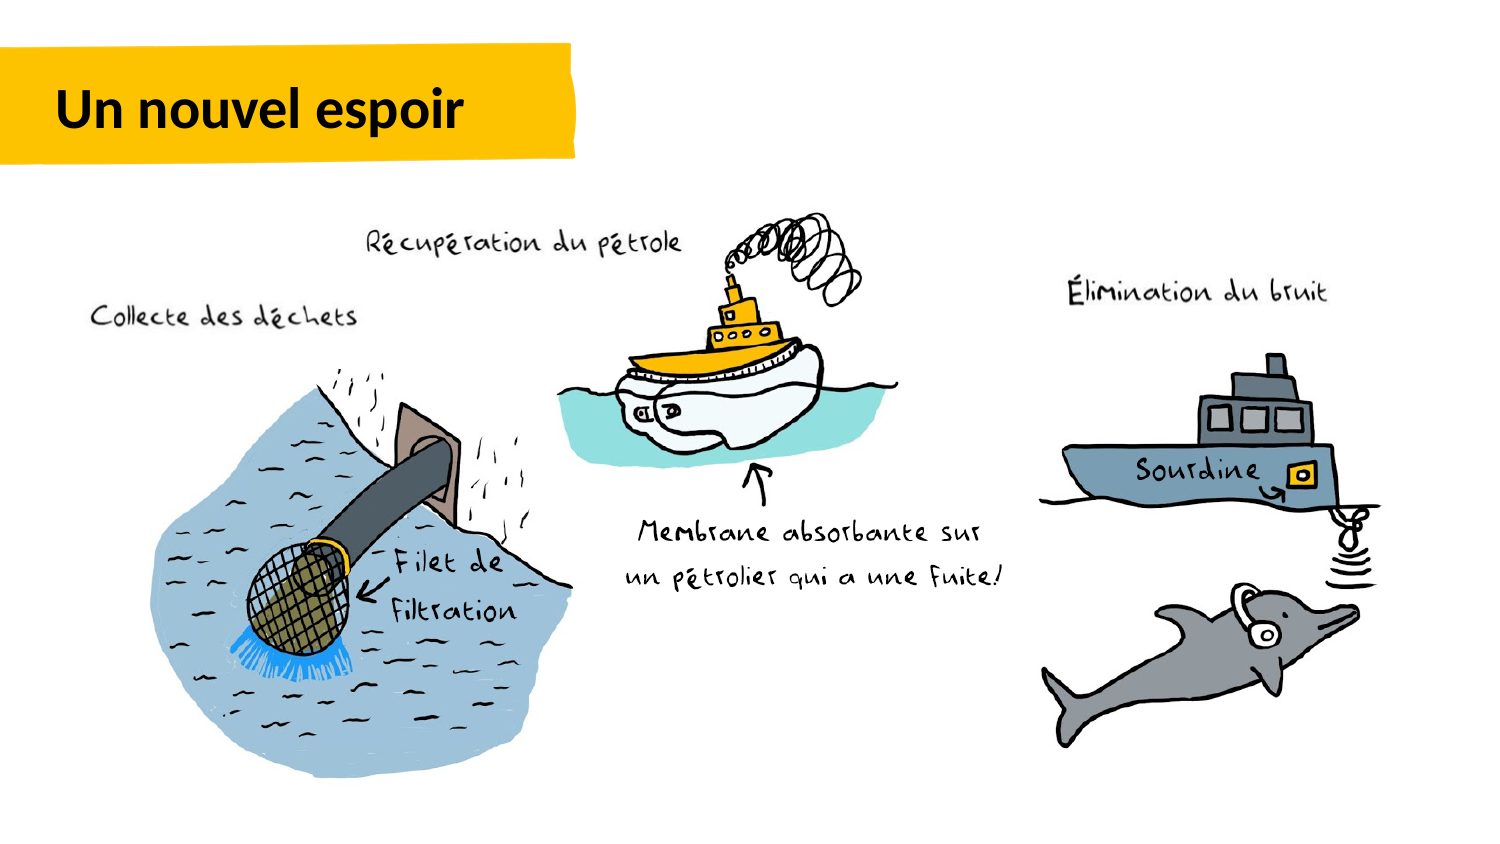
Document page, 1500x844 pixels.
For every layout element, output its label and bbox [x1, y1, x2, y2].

picture [0, 38, 1450, 814]
